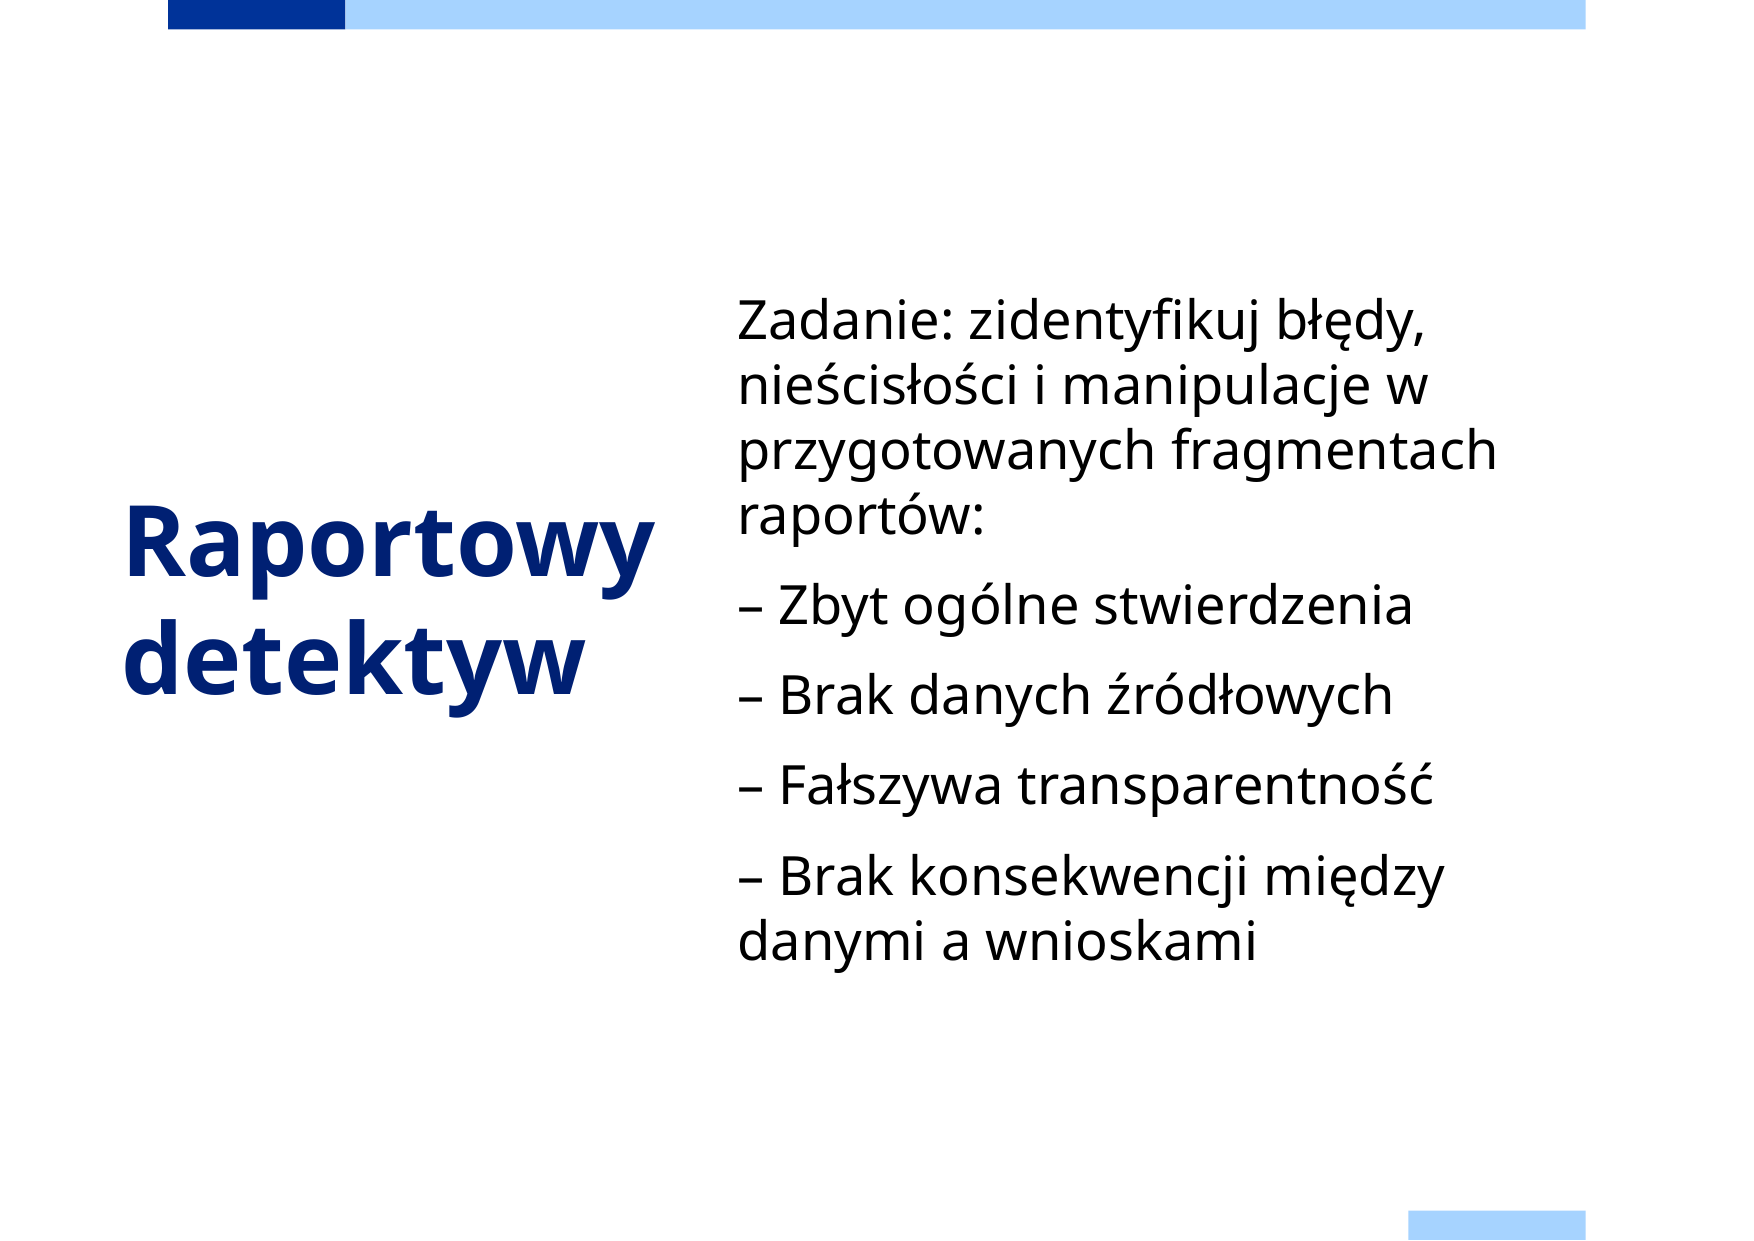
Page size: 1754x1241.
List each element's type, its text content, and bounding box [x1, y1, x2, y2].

title Raportowy detektyw [121, 205, 700, 987]
list Zadanie: zidentyfikuj błędy, nieścisłości i manipulacje w przygotowanych fragmentach raportów: – Zbyt ogólne stwierdzenia – Brak danych źródłowych – Fałszywa transparentność – Brak konsekwencji między danymi a wnioskami [737, 206, 1633, 988]
